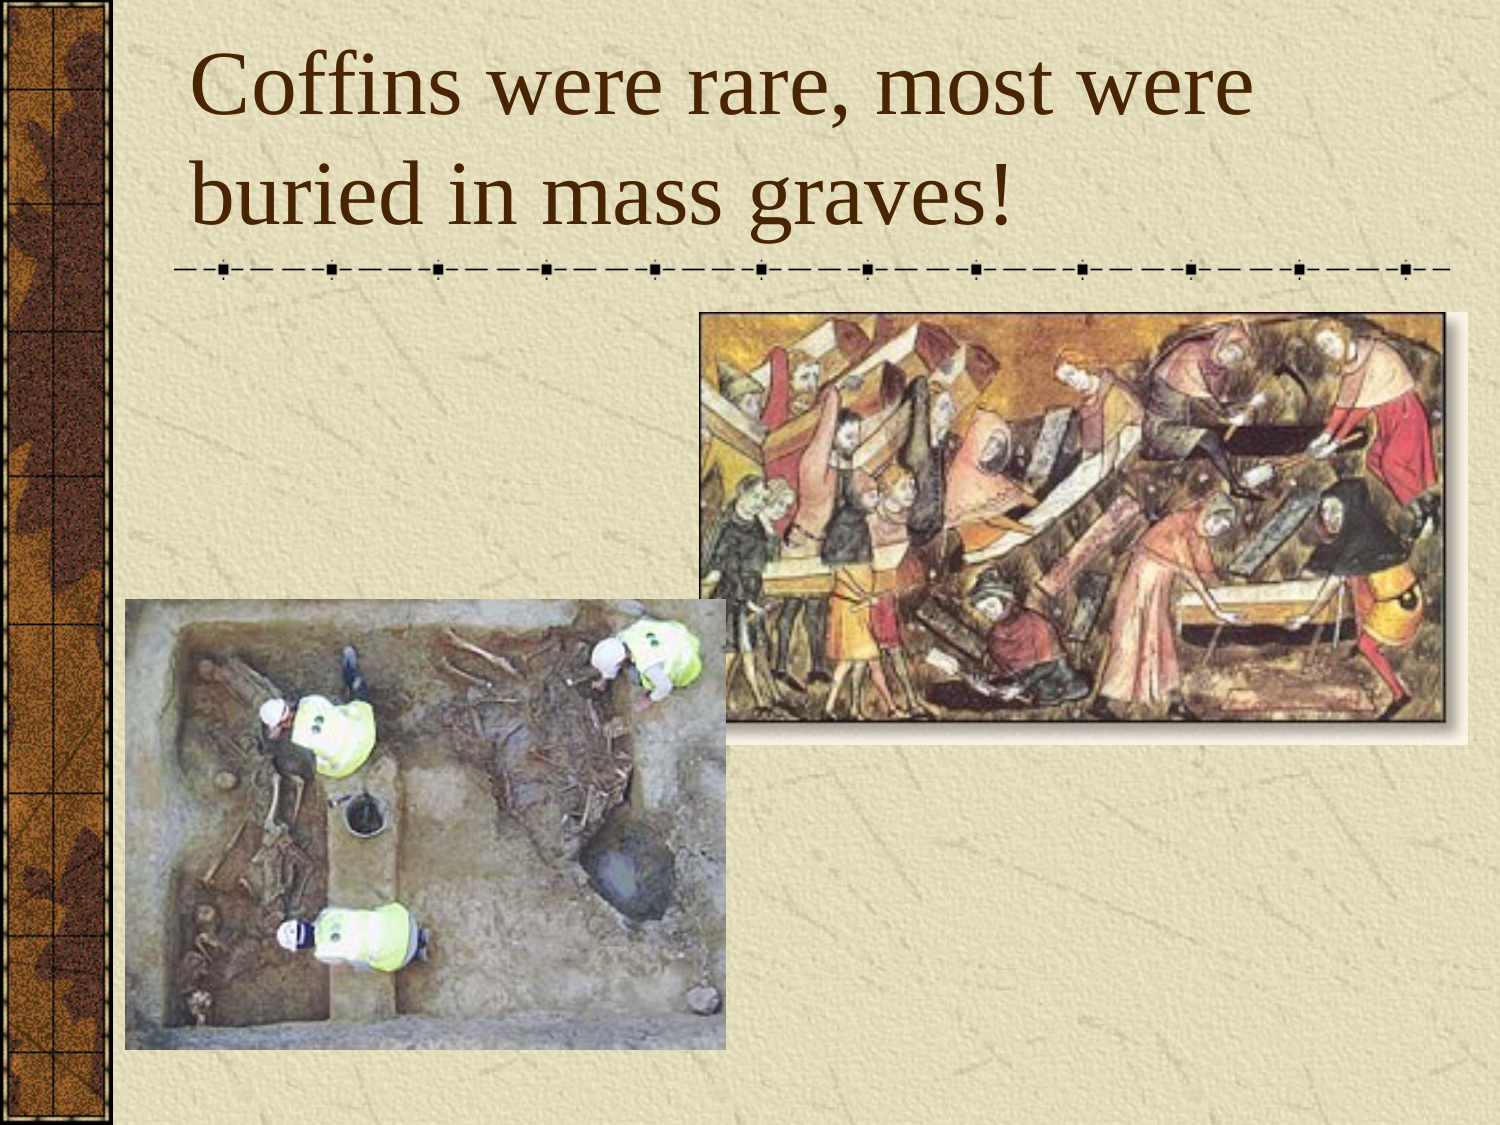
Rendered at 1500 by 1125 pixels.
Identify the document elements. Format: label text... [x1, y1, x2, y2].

title Coffins were rare, most were buried in mass graves! [174, 62, 1451, 251]
picture [0, 0, 1500, 1125]
